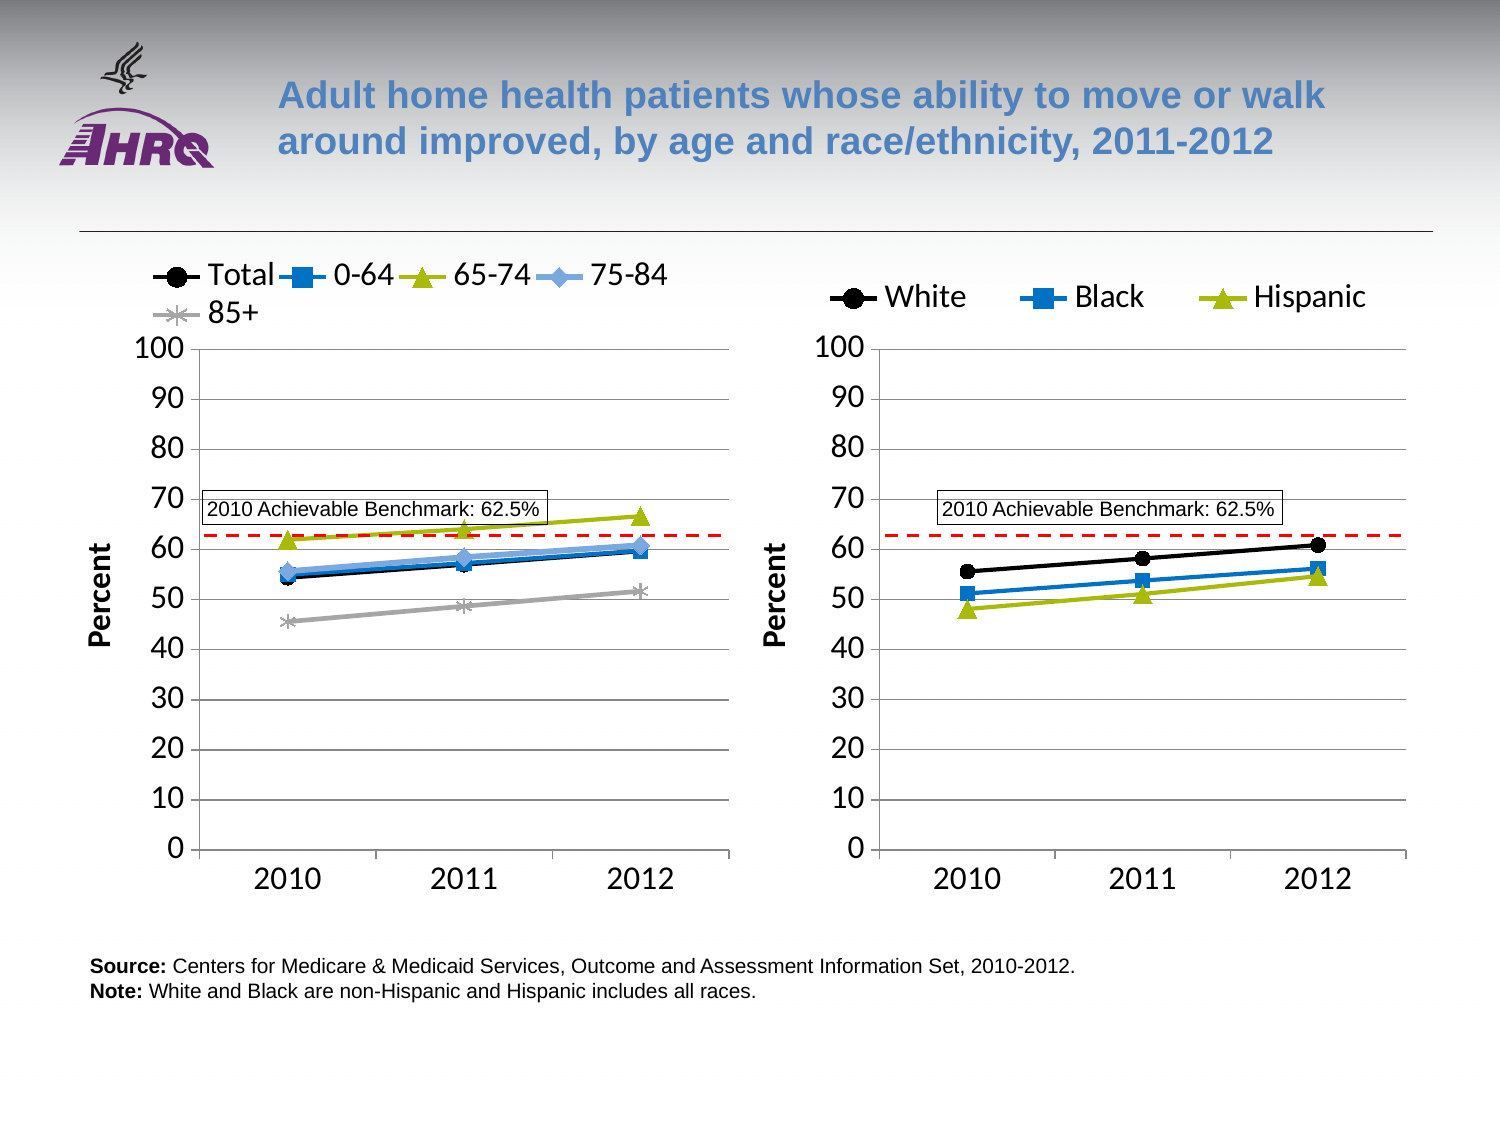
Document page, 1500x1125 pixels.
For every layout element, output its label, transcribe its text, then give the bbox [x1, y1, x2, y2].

picture [0, 0, 1500, 1125]
title Adult home health patients whose ability to move or walk around improved, by age and race/ethnicity, 2011-2012 [262, 45, 1425, 188]
text_box Source: Centers for Medicare & Medicaid Services, Outcome and Assessment Information Set, 2010-2012. Note: White and Black are non-Hispanic and Hispanic includes all races. [74, 944, 1425, 1010]
chart [74, 254, 1426, 916]
